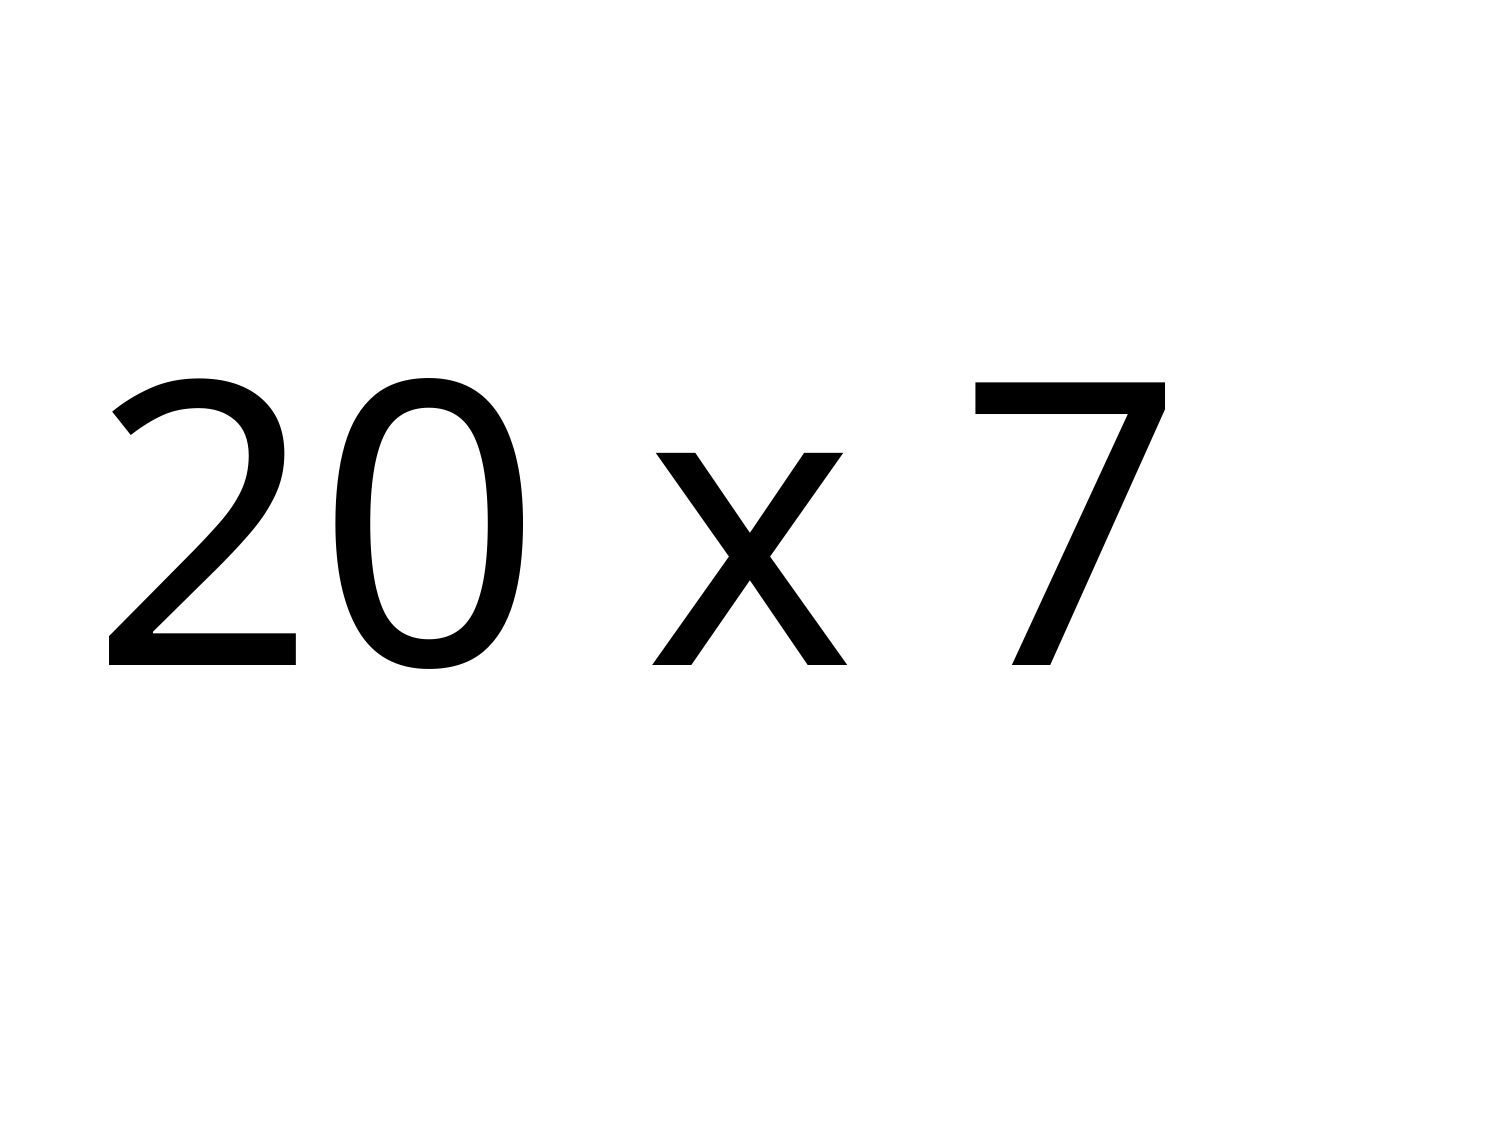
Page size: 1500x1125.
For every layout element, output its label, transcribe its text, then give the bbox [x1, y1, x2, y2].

list 20 x 7 [75, 262, 1425, 1005]
